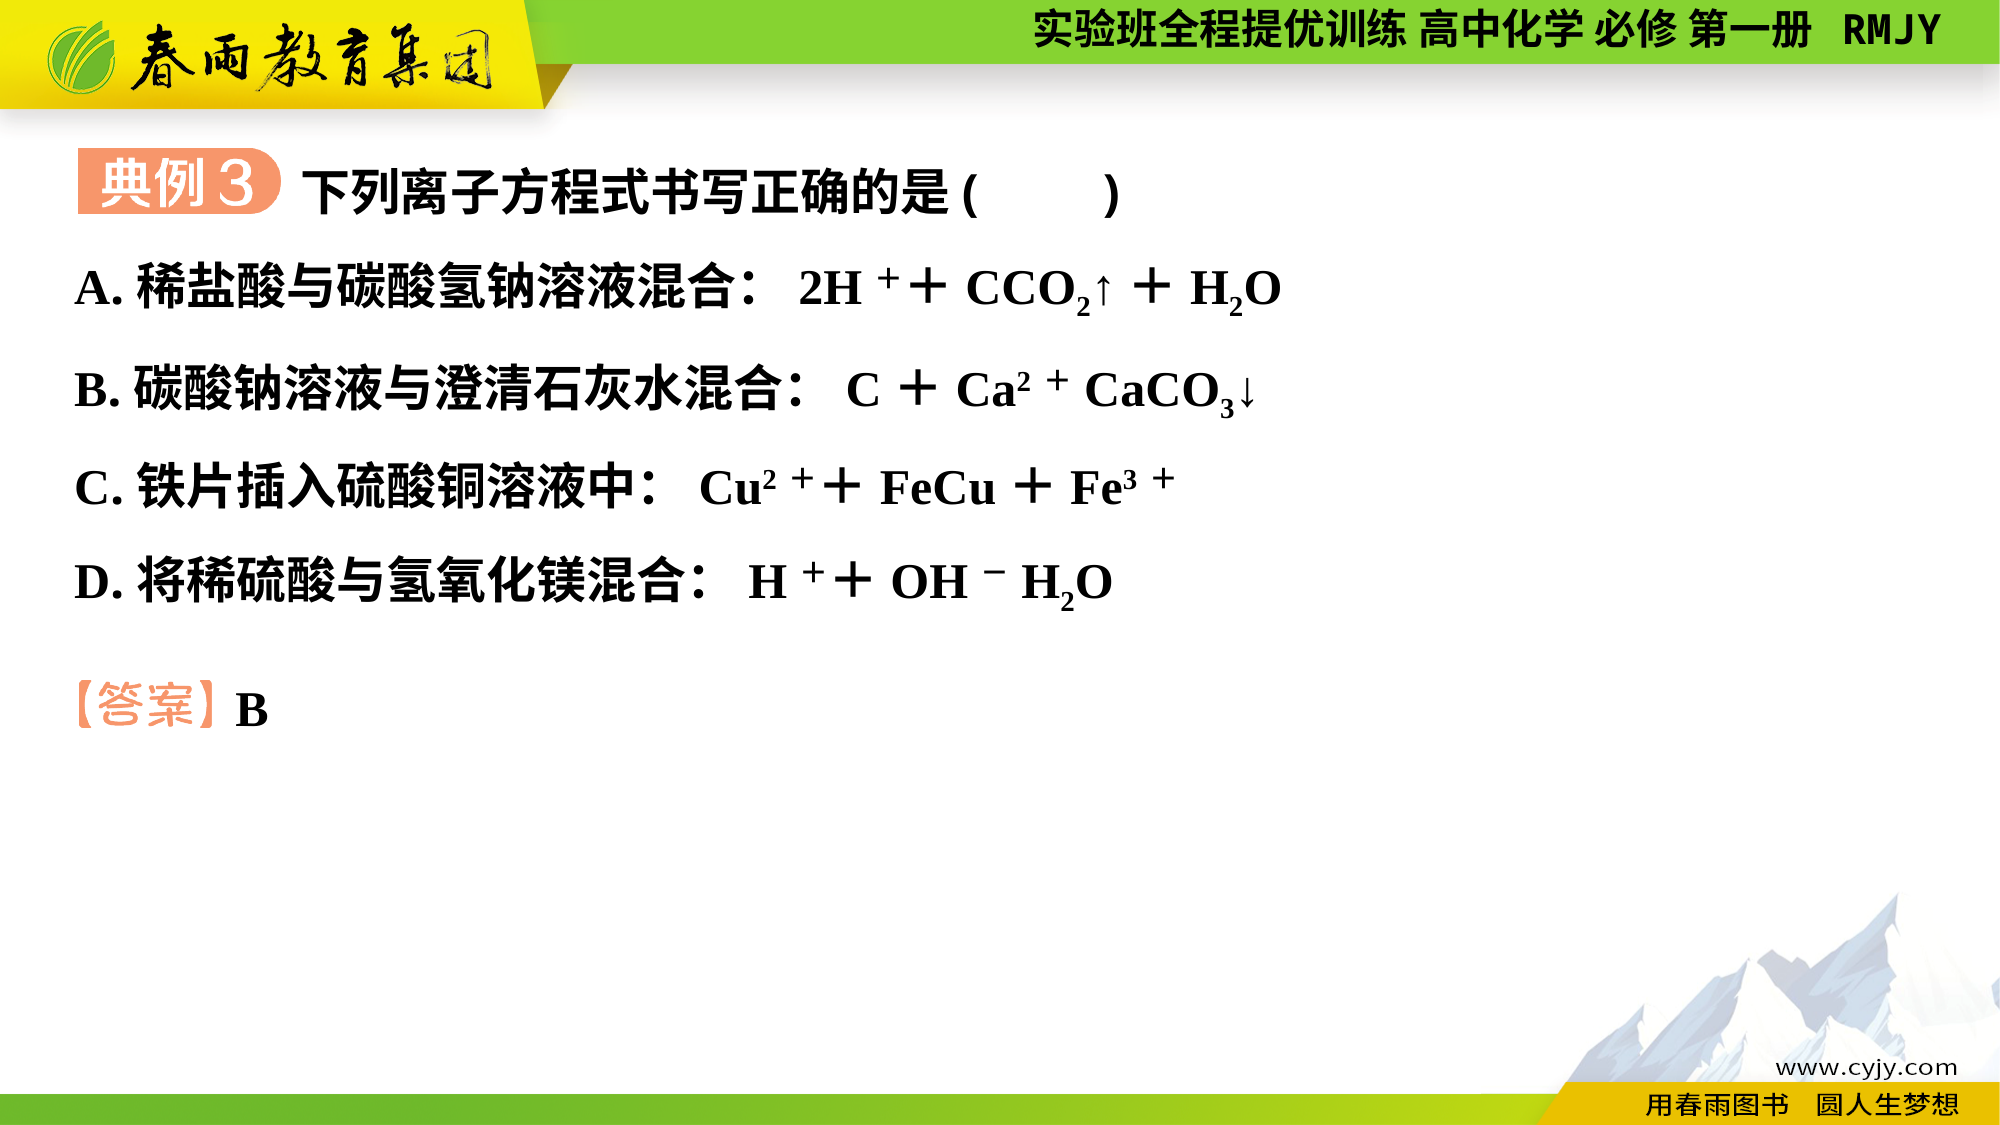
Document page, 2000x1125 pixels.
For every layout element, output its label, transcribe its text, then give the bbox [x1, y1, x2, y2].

text_box B [220, 668, 284, 744]
picture [0, 0, 2000, 1125]
